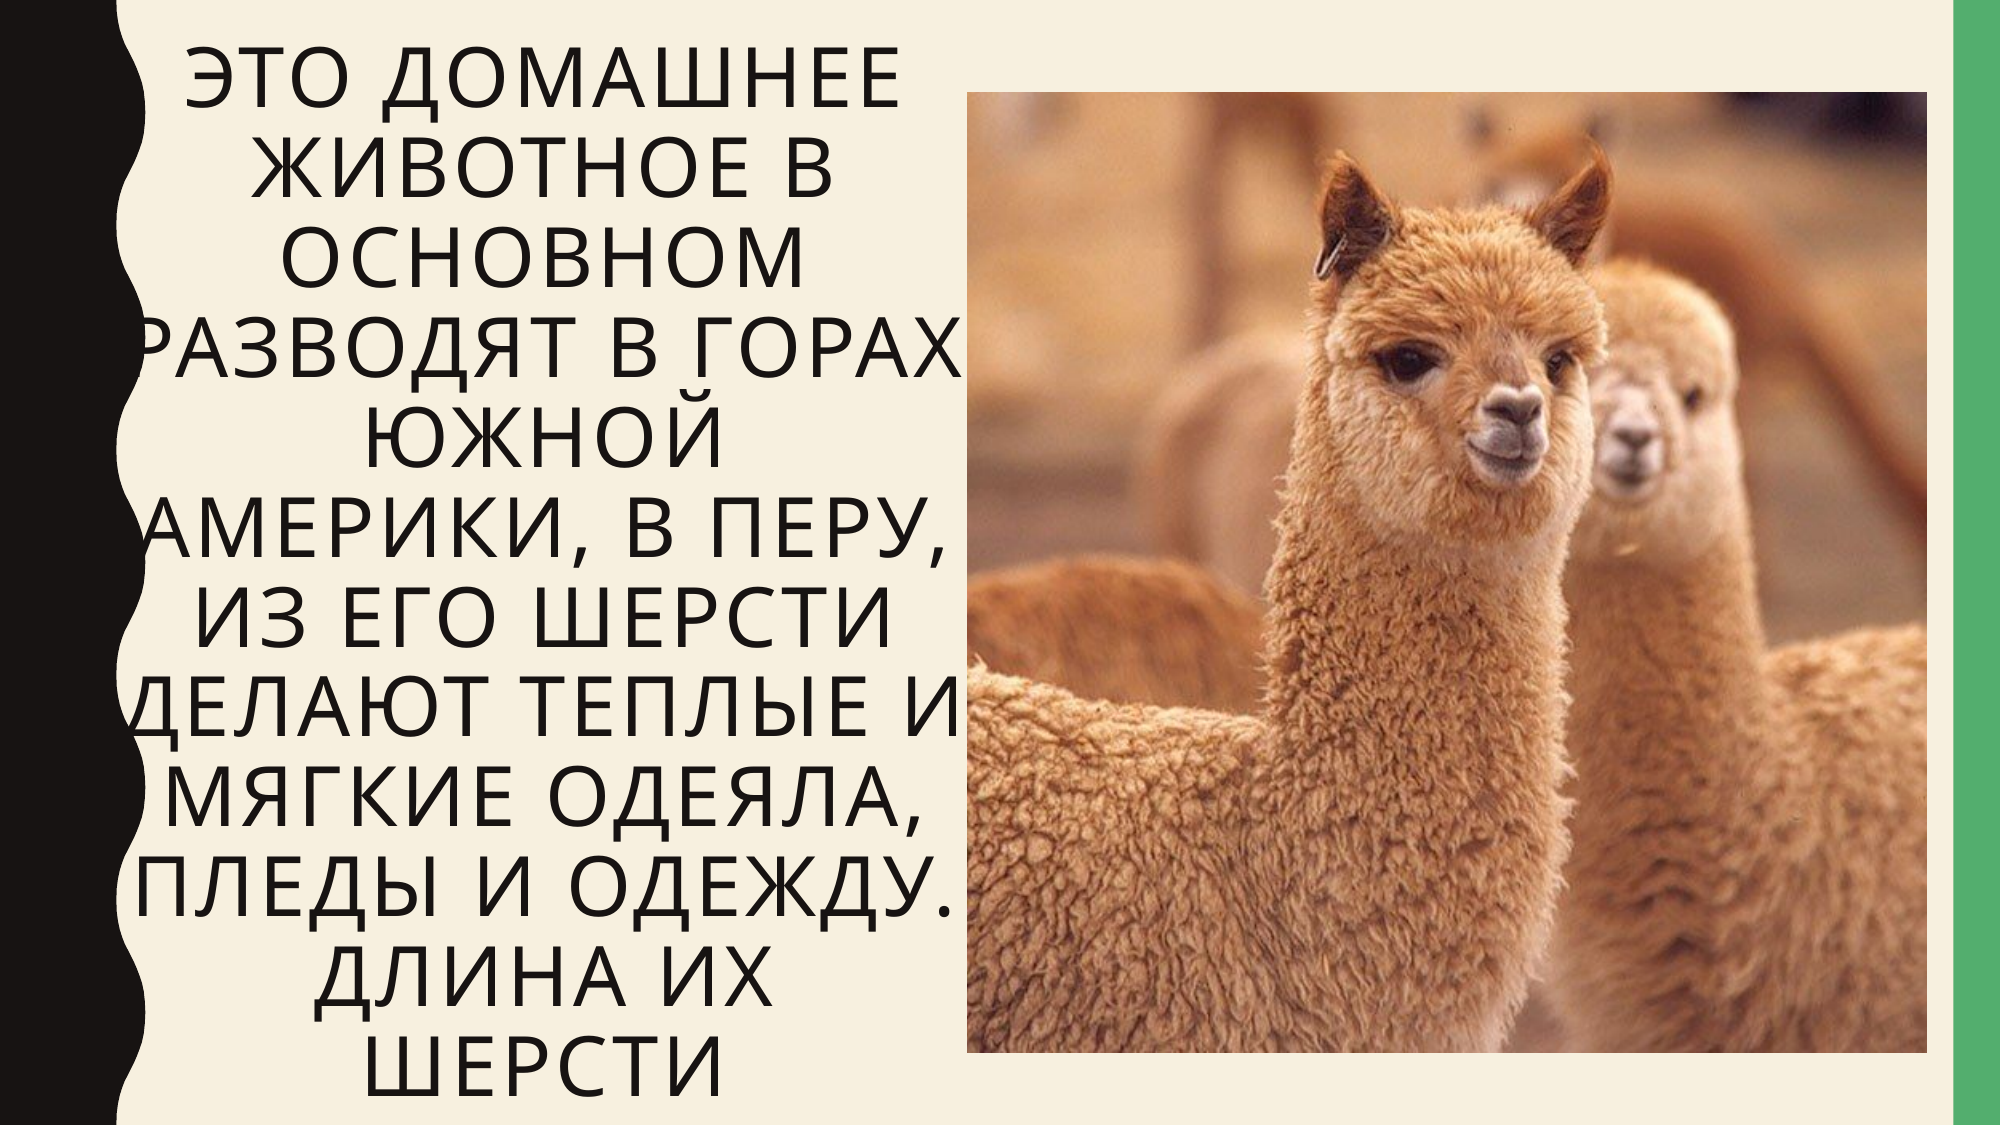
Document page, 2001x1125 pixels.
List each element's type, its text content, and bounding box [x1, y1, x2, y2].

title Это домашнее животное в основном разводят в горах Южной Америки, в Перу, из его шерсти делают теплые и мягкие одеяла, пледы и одежду. Длина их шерсти достигает 20 см! - альпака [106, 27, 986, 483]
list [967, 92, 1927, 1053]
